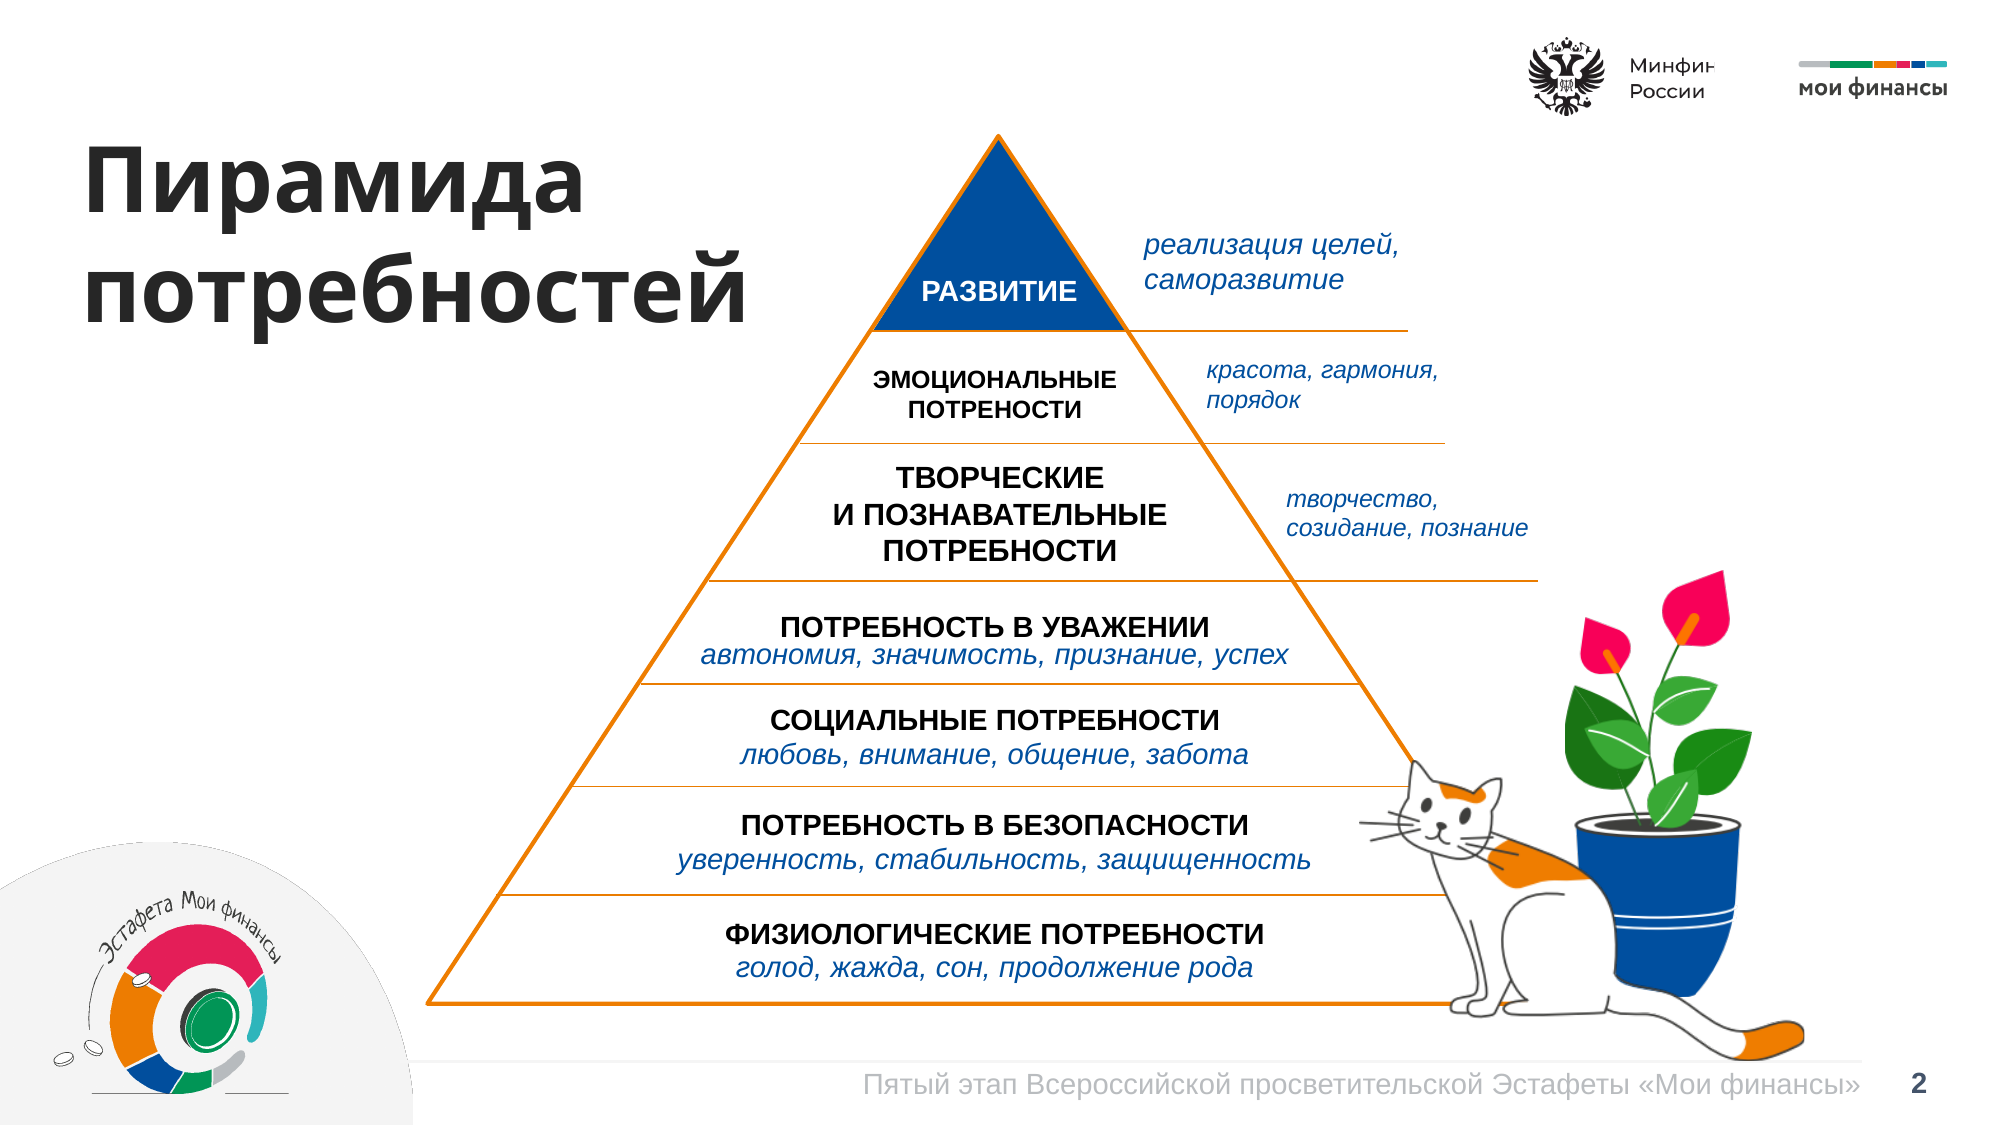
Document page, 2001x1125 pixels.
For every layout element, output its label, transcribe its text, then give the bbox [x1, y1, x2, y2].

slide_number 2 [1862, 1052, 1943, 1113]
picture [1358, 569, 1805, 1062]
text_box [427, 135, 1573, 1004]
picture [0, 842, 413, 1125]
title Пирамида потребностей [81, 121, 912, 307]
